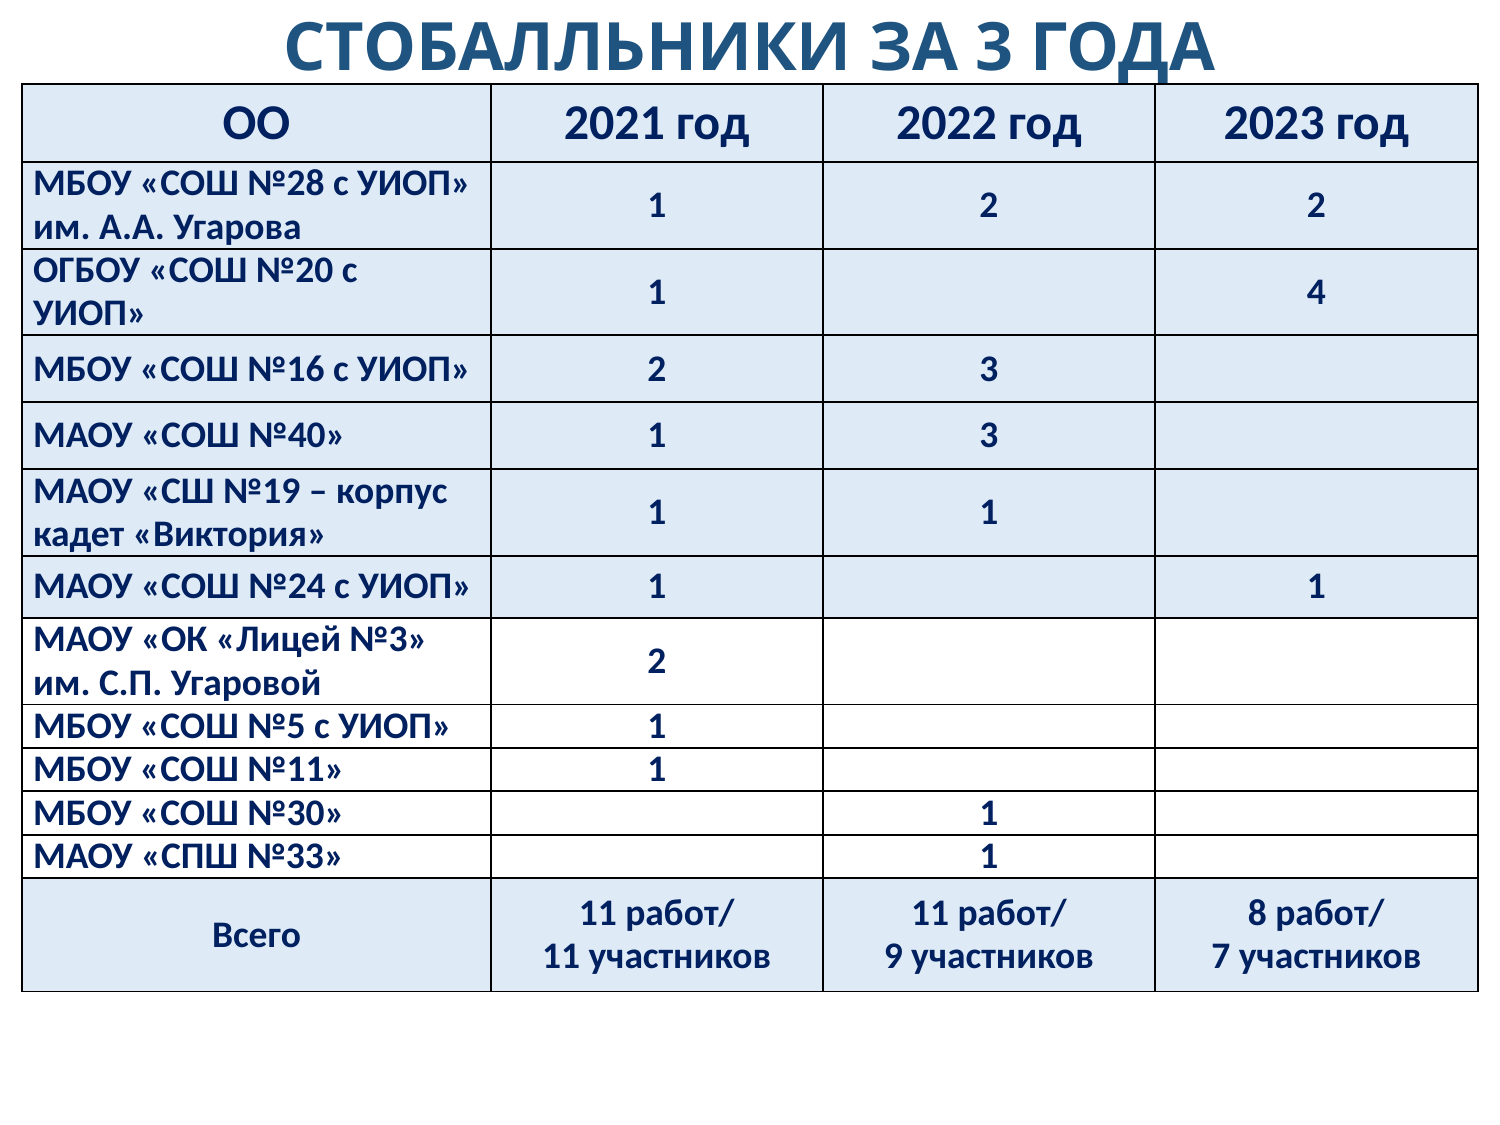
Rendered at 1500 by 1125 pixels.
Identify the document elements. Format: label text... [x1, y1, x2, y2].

table_cell [824, 705, 1154, 747]
table_cell 2 [492, 619, 822, 704]
table_cell [492, 836, 822, 877]
table_cell 11 работ/ 11 участников [492, 879, 822, 991]
table_cell [1156, 619, 1477, 704]
table_header 2021 год [492, 85, 822, 161]
table_cell 2 [1156, 163, 1477, 248]
table_cell [824, 250, 1154, 334]
table_header 2022 год [824, 85, 1154, 161]
table_cell 3 [824, 403, 1154, 468]
table_cell [1156, 749, 1477, 790]
table_header 2023 год [1156, 85, 1477, 161]
table_cell [1156, 470, 1477, 555]
table_cell 11 работ/ 9 участников [824, 879, 1154, 991]
table_cell 2 [824, 163, 1154, 248]
table_cell МАОУ «СОШ №40» [23, 403, 490, 468]
table_cell 1 [492, 705, 822, 747]
table_cell 1 [824, 470, 1154, 555]
table_cell [1156, 336, 1477, 401]
table_cell [1156, 403, 1477, 468]
table_cell МАОУ «ОК «Лицей №3» им. С.П. Угаровой [23, 619, 490, 704]
table_cell [1156, 836, 1477, 877]
table_cell 1 [492, 749, 822, 790]
table_cell МАОУ «СОШ №24 с УИОП» [23, 557, 490, 617]
table_cell 1 [824, 836, 1154, 877]
table_cell 4 [1156, 250, 1477, 334]
table_cell МАОУ «СШ №19 – корпус кадет «Виктория» [23, 470, 490, 555]
table_cell 1 [492, 470, 822, 555]
title СТОБАЛЛЬНИКИ ЗА 3 ГОДА [0, 19, 1500, 79]
table_cell МБОУ «СОШ №30» [23, 792, 490, 834]
table_cell 1 [492, 250, 822, 334]
table_cell [1156, 705, 1477, 747]
table_cell МАОУ «СПШ №33» [23, 836, 490, 877]
table_cell 1 [492, 557, 822, 617]
table_cell [1156, 792, 1477, 834]
table_cell МБОУ «СОШ №28 с УИОП» им. А.А. Угарова [23, 163, 490, 248]
table_header ОО [23, 85, 490, 161]
table_cell 1 [1156, 557, 1477, 617]
table_cell 2 [492, 336, 822, 401]
table_cell [824, 619, 1154, 704]
table_cell Всего [23, 879, 490, 991]
table_cell МБОУ «СОШ №11» [23, 749, 490, 790]
table_cell 8 работ/ 7 участников [1156, 879, 1477, 991]
table_cell 1 [492, 403, 822, 468]
table_cell МБОУ «СОШ №5 с УИОП» [23, 705, 490, 747]
table_cell МБОУ «СОШ №16 с УИОП» [23, 336, 490, 401]
table_cell [824, 557, 1154, 617]
table_cell 1 [824, 792, 1154, 834]
table_cell [492, 792, 822, 834]
table_cell ОГБОУ «СОШ №20 с УИОП» [23, 250, 490, 334]
table_cell 3 [824, 336, 1154, 401]
table_cell 1 [492, 163, 822, 248]
table_cell [824, 749, 1154, 790]
